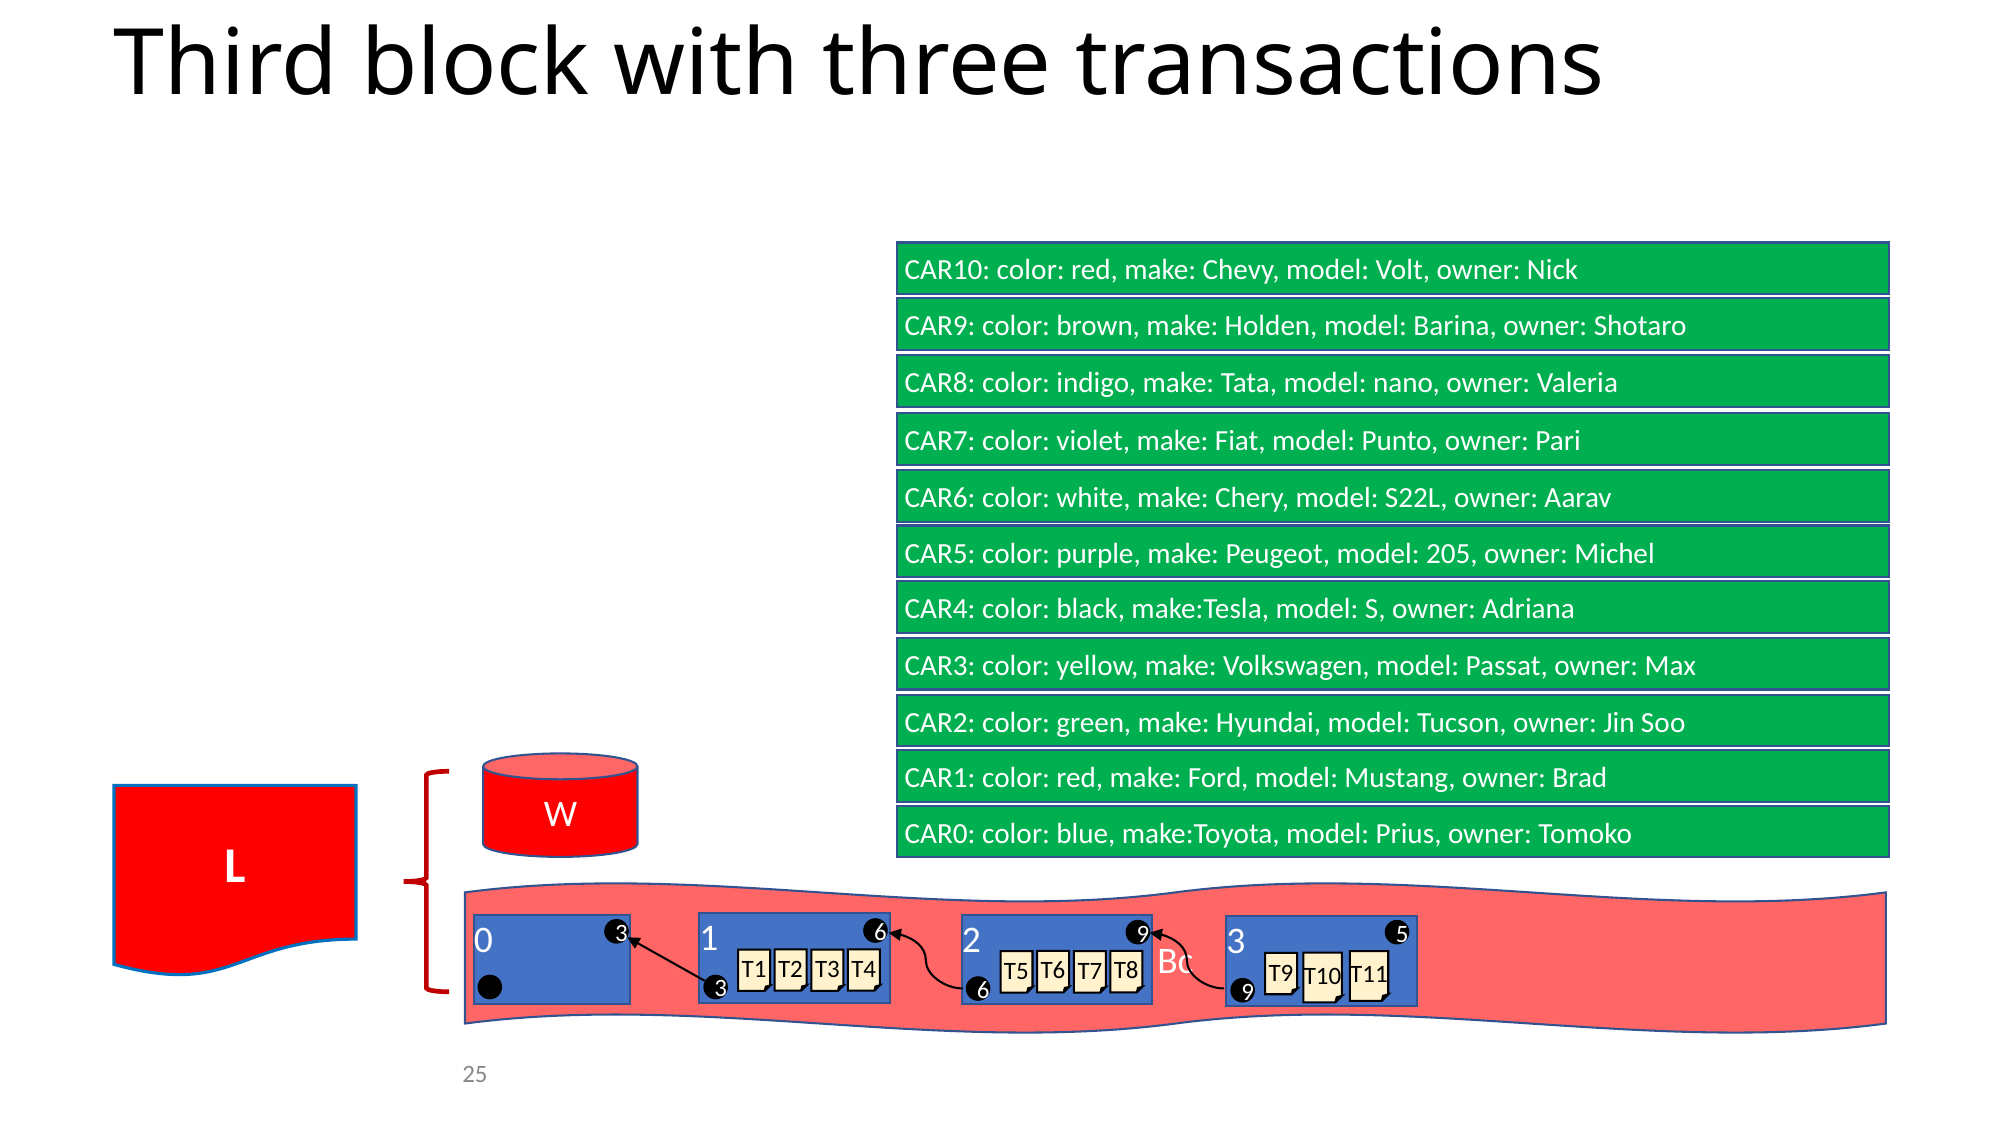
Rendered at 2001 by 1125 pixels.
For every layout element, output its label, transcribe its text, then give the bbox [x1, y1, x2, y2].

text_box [774, 949, 807, 991]
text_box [896, 694, 1890, 747]
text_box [473, 914, 631, 1005]
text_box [699, 912, 890, 1004]
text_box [811, 949, 844, 992]
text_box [1073, 950, 1107, 993]
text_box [1303, 944, 1343, 1004]
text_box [1125, 909, 1151, 955]
text_box [403, 771, 450, 992]
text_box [896, 637, 1890, 690]
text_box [847, 949, 881, 991]
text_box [1230, 967, 1256, 1013]
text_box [703, 964, 729, 1010]
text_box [603, 908, 630, 954]
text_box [1036, 950, 1070, 993]
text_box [896, 749, 1890, 803]
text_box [896, 297, 1890, 350]
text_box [1349, 943, 1389, 1003]
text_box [737, 949, 771, 992]
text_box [482, 753, 638, 858]
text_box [896, 580, 1890, 633]
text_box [896, 412, 1890, 466]
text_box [113, 785, 357, 975]
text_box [1384, 909, 1410, 955]
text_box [896, 354, 1890, 407]
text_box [1000, 950, 1033, 993]
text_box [1264, 952, 1298, 995]
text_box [965, 966, 991, 1011]
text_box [961, 914, 1153, 1005]
title Third block with three transactions [113, 3, 1840, 115]
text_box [896, 805, 1890, 858]
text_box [464, 883, 1887, 1033]
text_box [896, 469, 1890, 522]
slide_number 25 [451, 1050, 496, 1096]
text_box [896, 525, 1890, 578]
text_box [896, 242, 1890, 295]
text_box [1110, 950, 1143, 993]
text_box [862, 908, 888, 953]
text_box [1226, 916, 1417, 1007]
